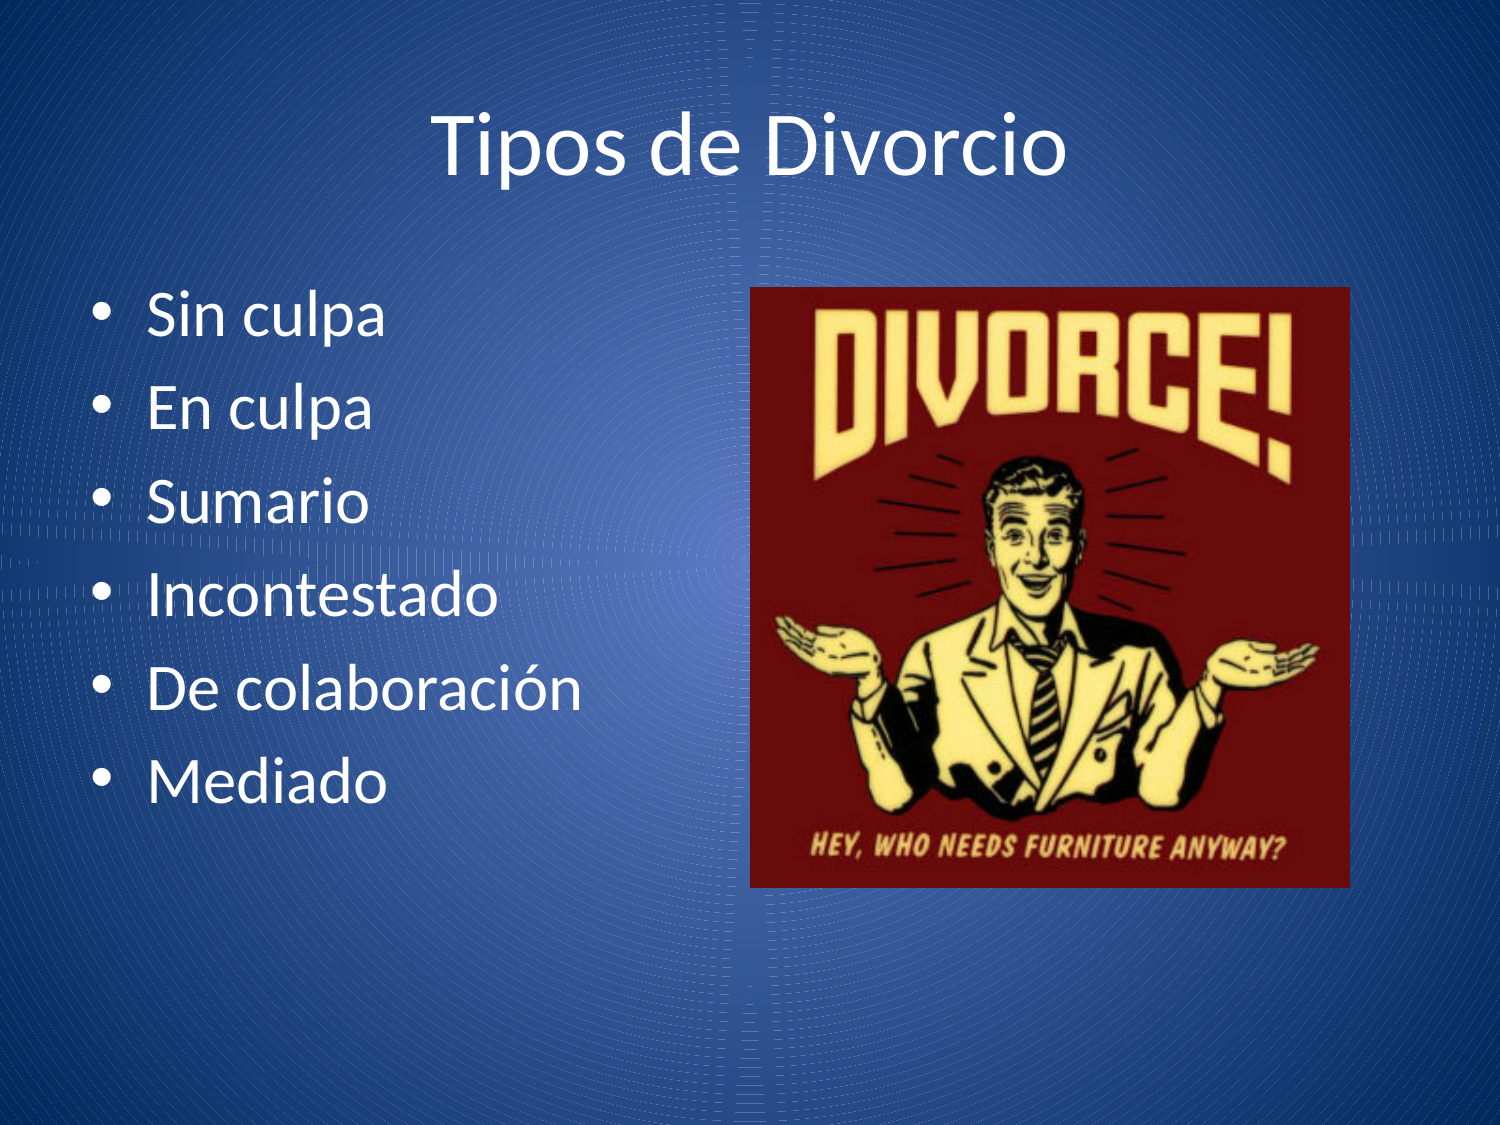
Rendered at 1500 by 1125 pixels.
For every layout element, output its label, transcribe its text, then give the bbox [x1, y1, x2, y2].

list Sin culpa En culpa Sumario Incontestado De colaboración Mediado [75, 262, 1425, 1005]
picture [749, 287, 1351, 888]
title Tipos de Divorcio [75, 45, 1425, 233]
